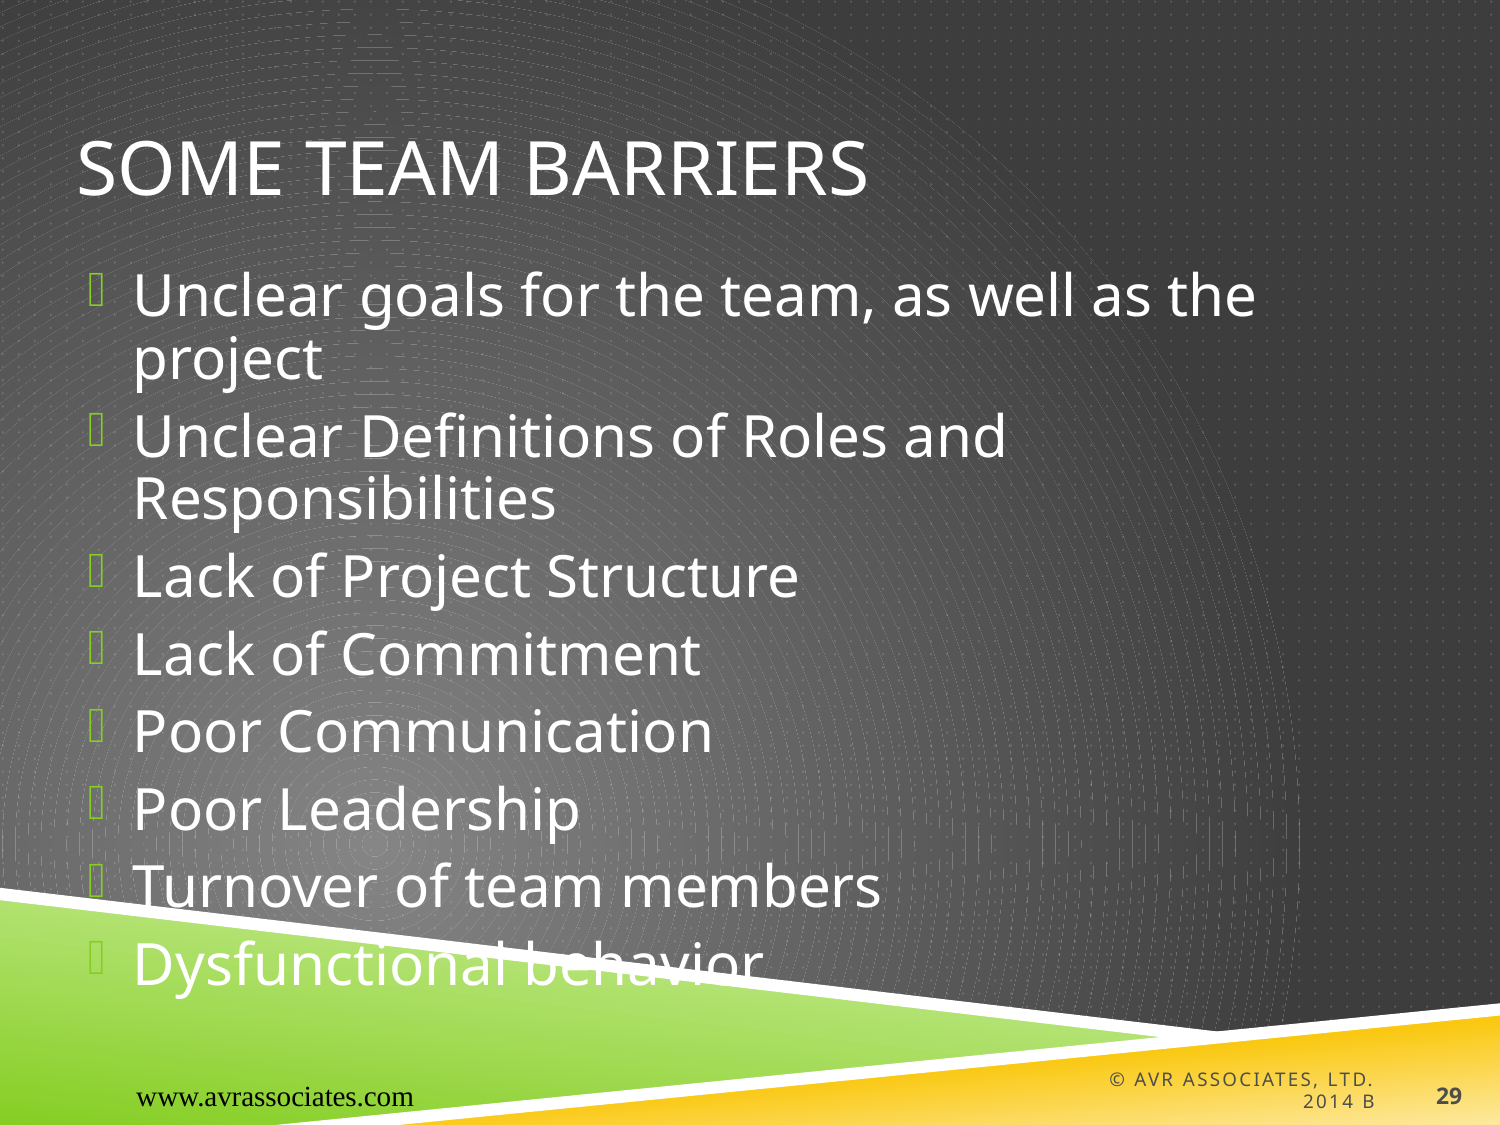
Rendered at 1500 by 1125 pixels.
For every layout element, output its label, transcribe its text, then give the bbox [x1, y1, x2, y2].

slide_number 29 [1387, 1052, 1463, 1113]
list Unclear goals for the team, as well as the project Unclear Definitions of Roles and Responsibilities Lack of Project Structure Lack of Commitment Poor Communication Poor Leadership Turnover of team members Dysfunctional behavior [76, 258, 1439, 977]
footer www.avrassociates.com [37, 1052, 513, 1113]
slide_number © AVR Associates, Ltd. 2014 B [1050, 1052, 1375, 1113]
title Some Team Barriers [76, 71, 1427, 258]
